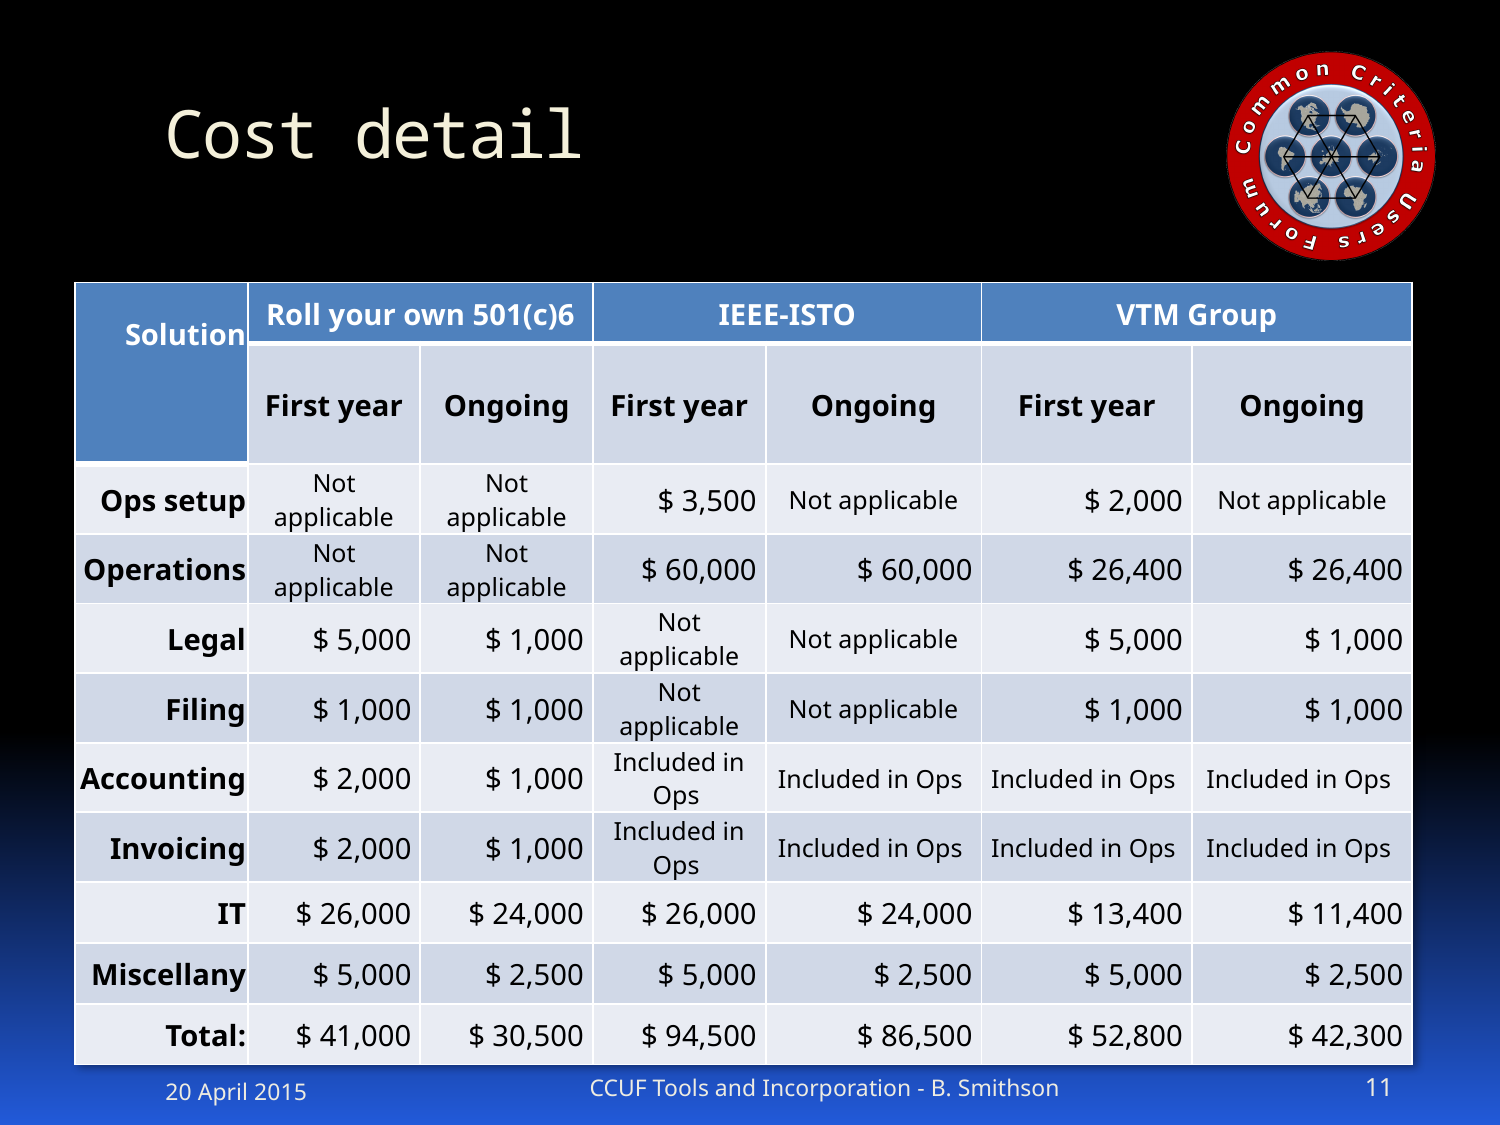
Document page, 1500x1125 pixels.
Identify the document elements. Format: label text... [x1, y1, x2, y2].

table_cell $ 1,000 [982, 674, 1191, 742]
table_cell Not applicable [767, 604, 981, 672]
table_cell Not applicable [594, 674, 765, 742]
table_cell $ 2,500 [421, 944, 592, 1003]
table_cell $ 2,000 [249, 744, 419, 811]
table_header VTM Group [982, 283, 1411, 341]
table_cell $ 1,000 [1193, 674, 1411, 742]
table_cell $ 2,500 [1193, 944, 1411, 1003]
table_cell Included in Ops [594, 813, 765, 881]
table_cell Not applicable [249, 465, 419, 533]
title Cost detail [150, 83, 1225, 234]
table_cell $ 1,000 [421, 674, 592, 742]
table_cell $ 60,000 [594, 535, 765, 603]
table_cell $ 26,000 [594, 883, 765, 942]
table_cell Legal [76, 604, 247, 672]
table_cell Not applicable [1193, 465, 1411, 533]
table_header Roll your own 501(c)6 [249, 283, 592, 341]
table_cell $ 30,500 [421, 1005, 592, 1052]
table_cell $ 11,400 [1193, 883, 1411, 942]
table_header Solution [76, 283, 247, 461]
picture [1224, 49, 1438, 263]
table_cell $ 1,000 [421, 604, 592, 672]
table_cell Not applicable [421, 535, 592, 603]
table_cell First year [249, 346, 419, 463]
table_cell Included in Ops [767, 813, 981, 881]
table_cell First year [594, 346, 765, 463]
table_cell Accounting [76, 744, 247, 811]
table_cell $ 1,000 [1193, 604, 1411, 672]
table_cell Not applicable [594, 604, 765, 672]
table_cell $ 5,000 [249, 604, 419, 672]
table_cell Included in Ops [1193, 813, 1411, 881]
table_cell First year [982, 346, 1191, 463]
table_cell Ongoing [1193, 346, 1411, 463]
table_cell $ 1,000 [249, 674, 419, 742]
table_cell Total: [76, 1005, 247, 1064]
slide_number 11 [1350, 1052, 1425, 1113]
table_cell $ 5,000 [982, 944, 1191, 1003]
table_cell $ 2,000 [982, 465, 1191, 533]
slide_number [150, 1052, 395, 1113]
table_cell Not applicable [249, 535, 419, 603]
table_cell Not applicable [767, 465, 981, 533]
table_cell IT [76, 883, 247, 942]
footer CCUF Tools and Incorporation - B. Smithson [412, 1052, 1238, 1113]
table_cell Not applicable [767, 674, 981, 742]
table_cell $ 60,000 [767, 535, 981, 603]
table_cell $ 2,000 [249, 813, 419, 881]
table_cell $ 42,300 [1193, 1005, 1411, 1064]
table_cell Ops setup [76, 467, 247, 533]
table_cell Included in Ops [1193, 744, 1411, 811]
table_cell $ 5,000 [982, 604, 1191, 672]
table_cell $ 1,000 [421, 813, 592, 881]
table_cell Included in Ops [982, 744, 1191, 811]
table_cell $ 5,000 [249, 944, 419, 1003]
table_cell Ongoing [421, 346, 592, 463]
table_cell $ 41,000 [249, 1005, 419, 1064]
table_cell $ 24,000 [421, 883, 592, 942]
table_cell $ 3,500 [594, 465, 765, 533]
table_cell $ 86,500 [767, 1005, 981, 1052]
table_cell $ 26,000 [249, 883, 419, 942]
table_cell Operations [76, 535, 247, 603]
table_cell $ 26,400 [1193, 535, 1411, 603]
table_cell $ 52,800 [982, 1005, 1191, 1052]
table_cell Included in Ops [767, 744, 981, 811]
table_cell $ 5,000 [594, 944, 765, 1003]
table_cell $ 13,400 [982, 883, 1191, 942]
table_cell Invoicing [76, 813, 247, 881]
table_cell $ 94,500 [594, 1005, 765, 1052]
table_cell $ 1,000 [421, 744, 592, 811]
table_cell $ 26,400 [982, 535, 1191, 603]
table_cell Included in Ops [594, 744, 765, 811]
table_cell Not applicable [421, 465, 592, 533]
table_header IEEE-ISTO [594, 283, 981, 341]
table_cell $ 2,500 [767, 944, 981, 1003]
table_cell Miscellany [76, 944, 247, 1003]
table_cell Filing [76, 674, 247, 742]
table_cell Ongoing [767, 346, 981, 463]
table_cell Included in Ops [982, 813, 1191, 881]
table_cell $ 24,000 [767, 883, 981, 942]
